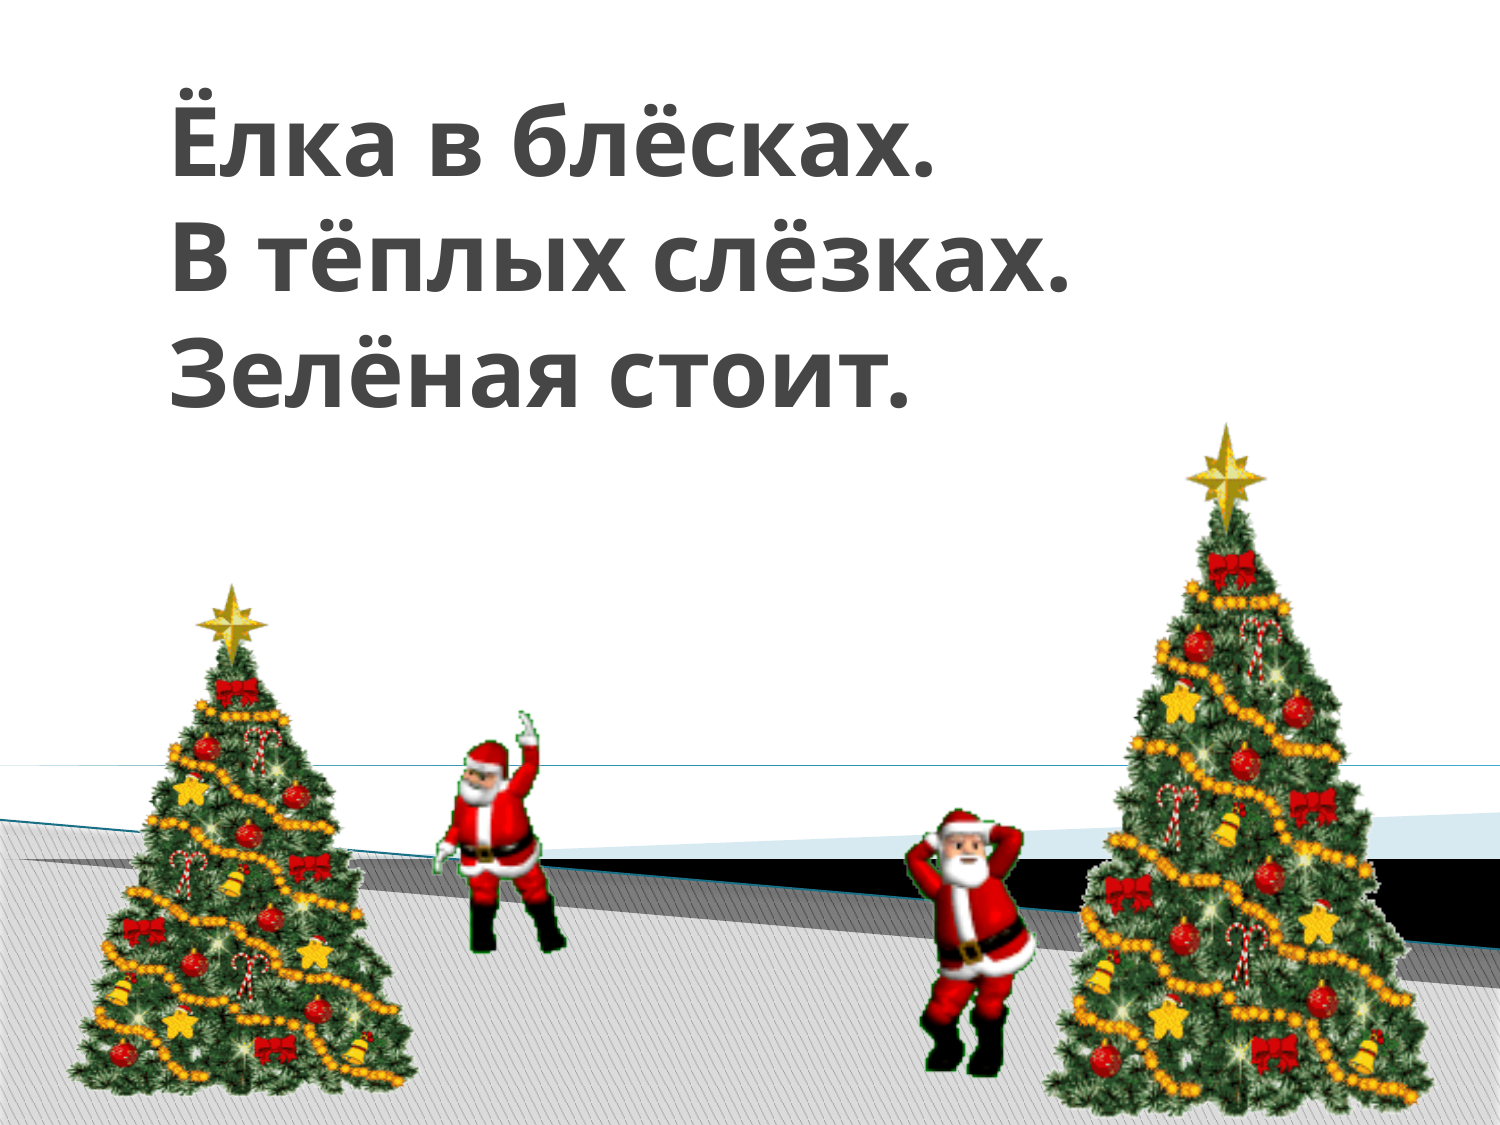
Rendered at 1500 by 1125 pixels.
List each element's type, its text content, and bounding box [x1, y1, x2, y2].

picture [0, 409, 1500, 1125]
title Ёлка в блёсках. В тёплых слёзках. Зелёная стоит. [152, 70, 1428, 434]
